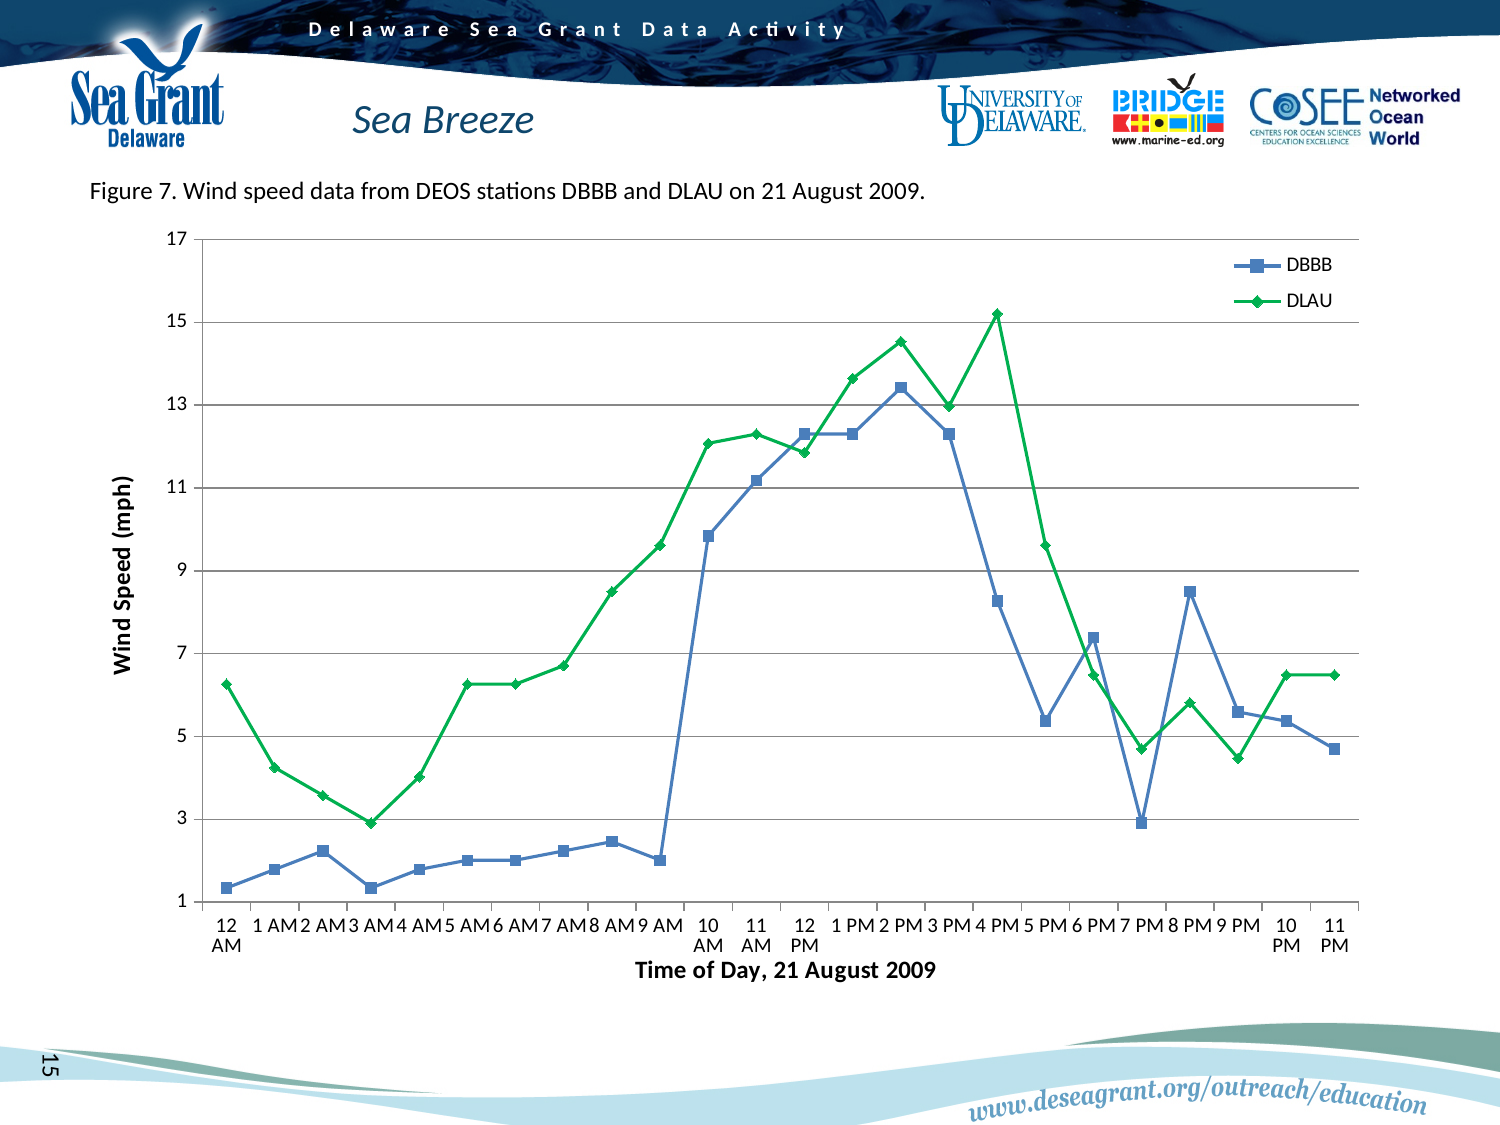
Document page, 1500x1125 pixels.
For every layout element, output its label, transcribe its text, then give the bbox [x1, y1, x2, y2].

text_box Figure 7. Wind speed data from DEOS stations DBBB and DLAU on 21 August 2009. [74, 167, 1425, 212]
chart [86, 212, 1400, 1001]
picture [0, 0, 1500, 1125]
text_box 15 [30, 1037, 76, 1096]
